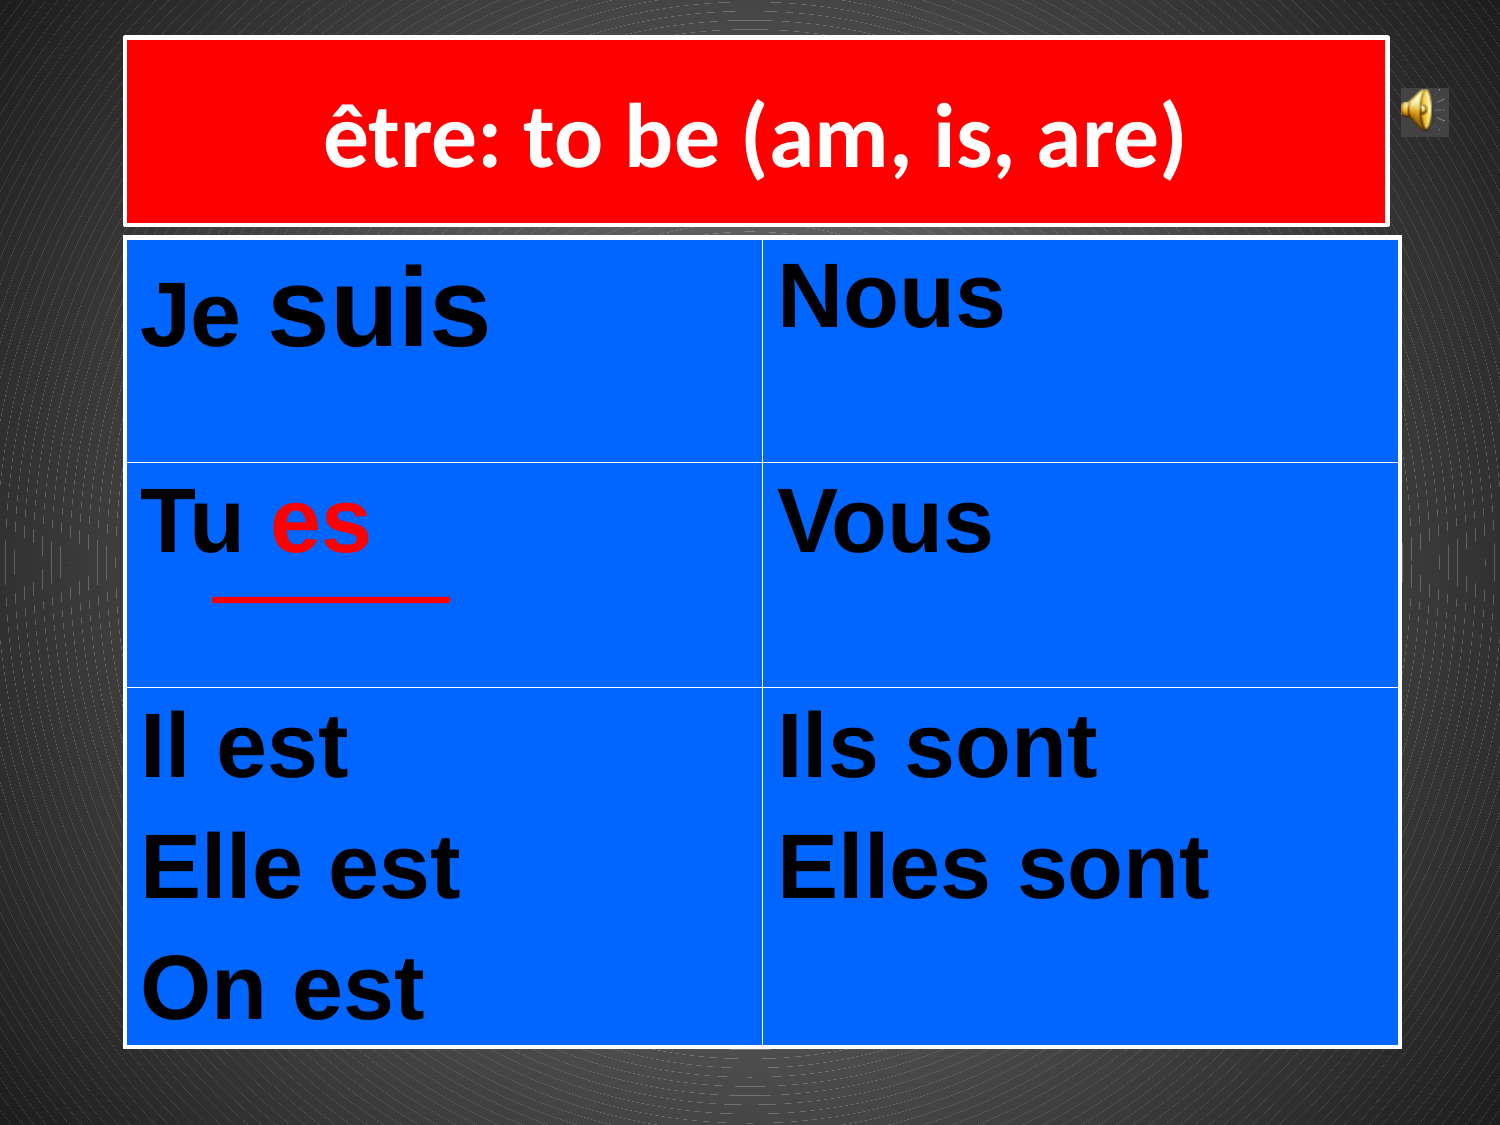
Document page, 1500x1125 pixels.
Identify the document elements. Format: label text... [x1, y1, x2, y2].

table_cell Il est Elle est On est [127, 688, 762, 1045]
table_cell Vous [763, 463, 1398, 687]
table_cell Tu es [127, 463, 762, 687]
picture [1399, 87, 1451, 138]
title être: to be (am, is, are) [125, 37, 1388, 225]
table_header Je suis [127, 240, 762, 462]
table_cell Ils sont Elles sont [763, 688, 1398, 1045]
table_header Nous [763, 240, 1398, 462]
